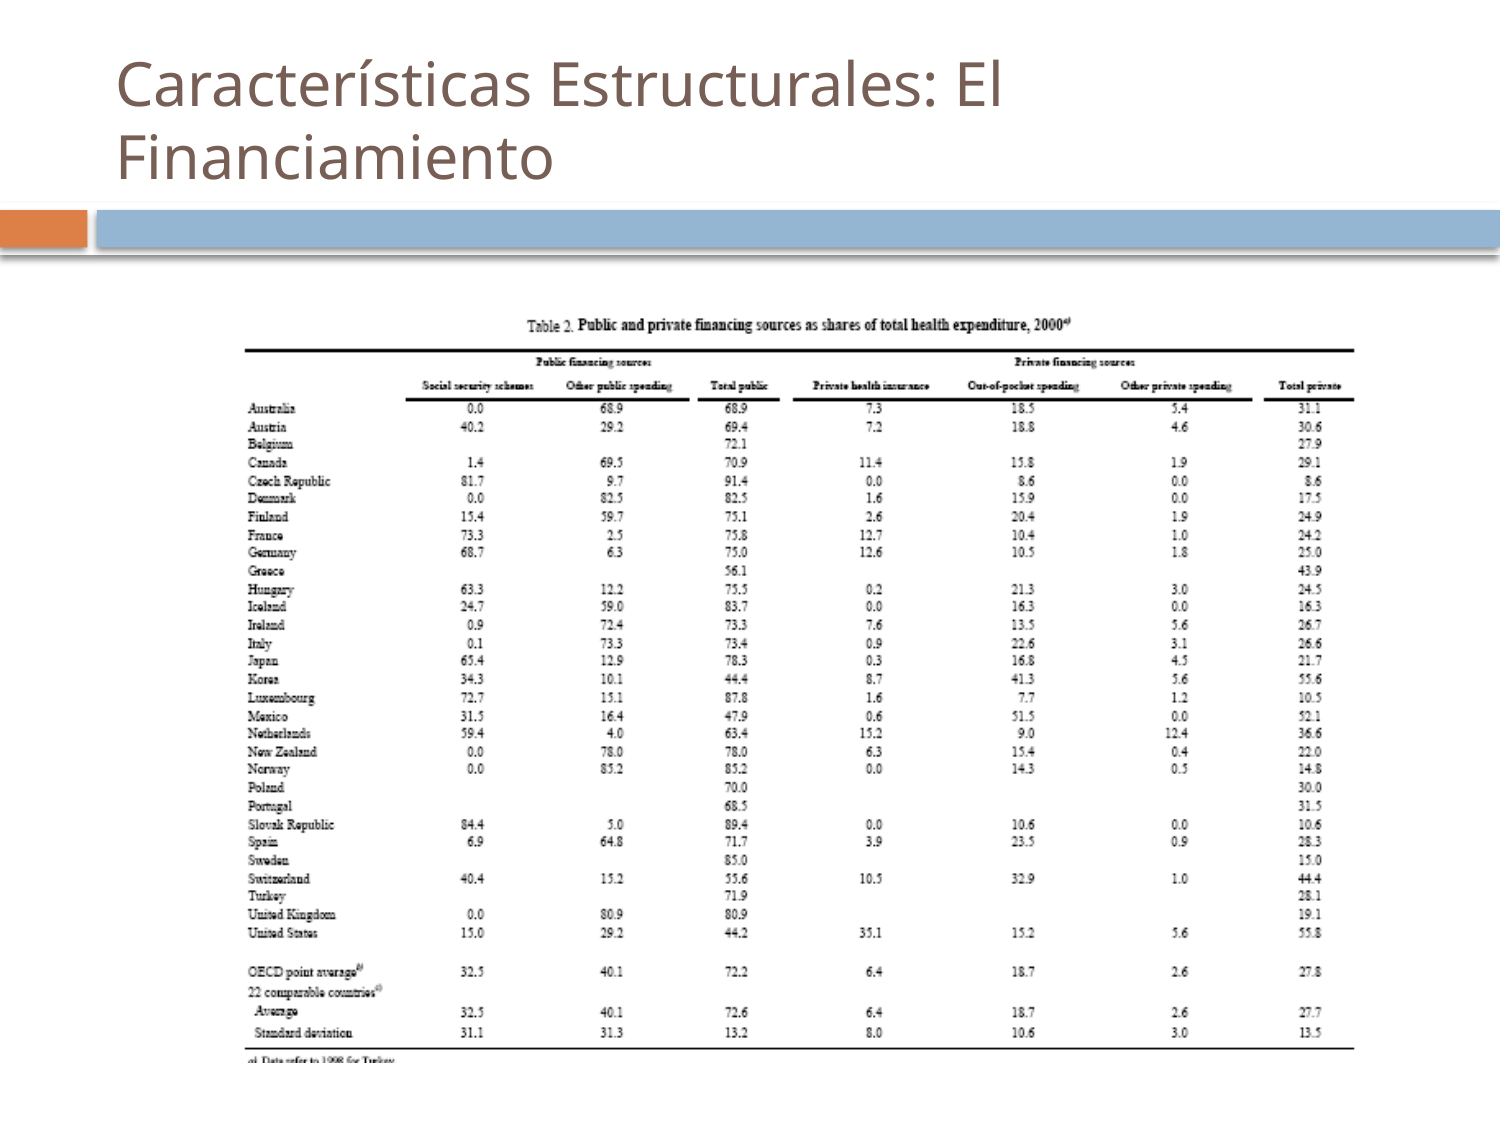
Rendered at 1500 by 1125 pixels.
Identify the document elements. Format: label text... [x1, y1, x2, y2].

title Características Estructurales: El Financiamiento [100, 37, 1438, 200]
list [237, 312, 1382, 1063]
